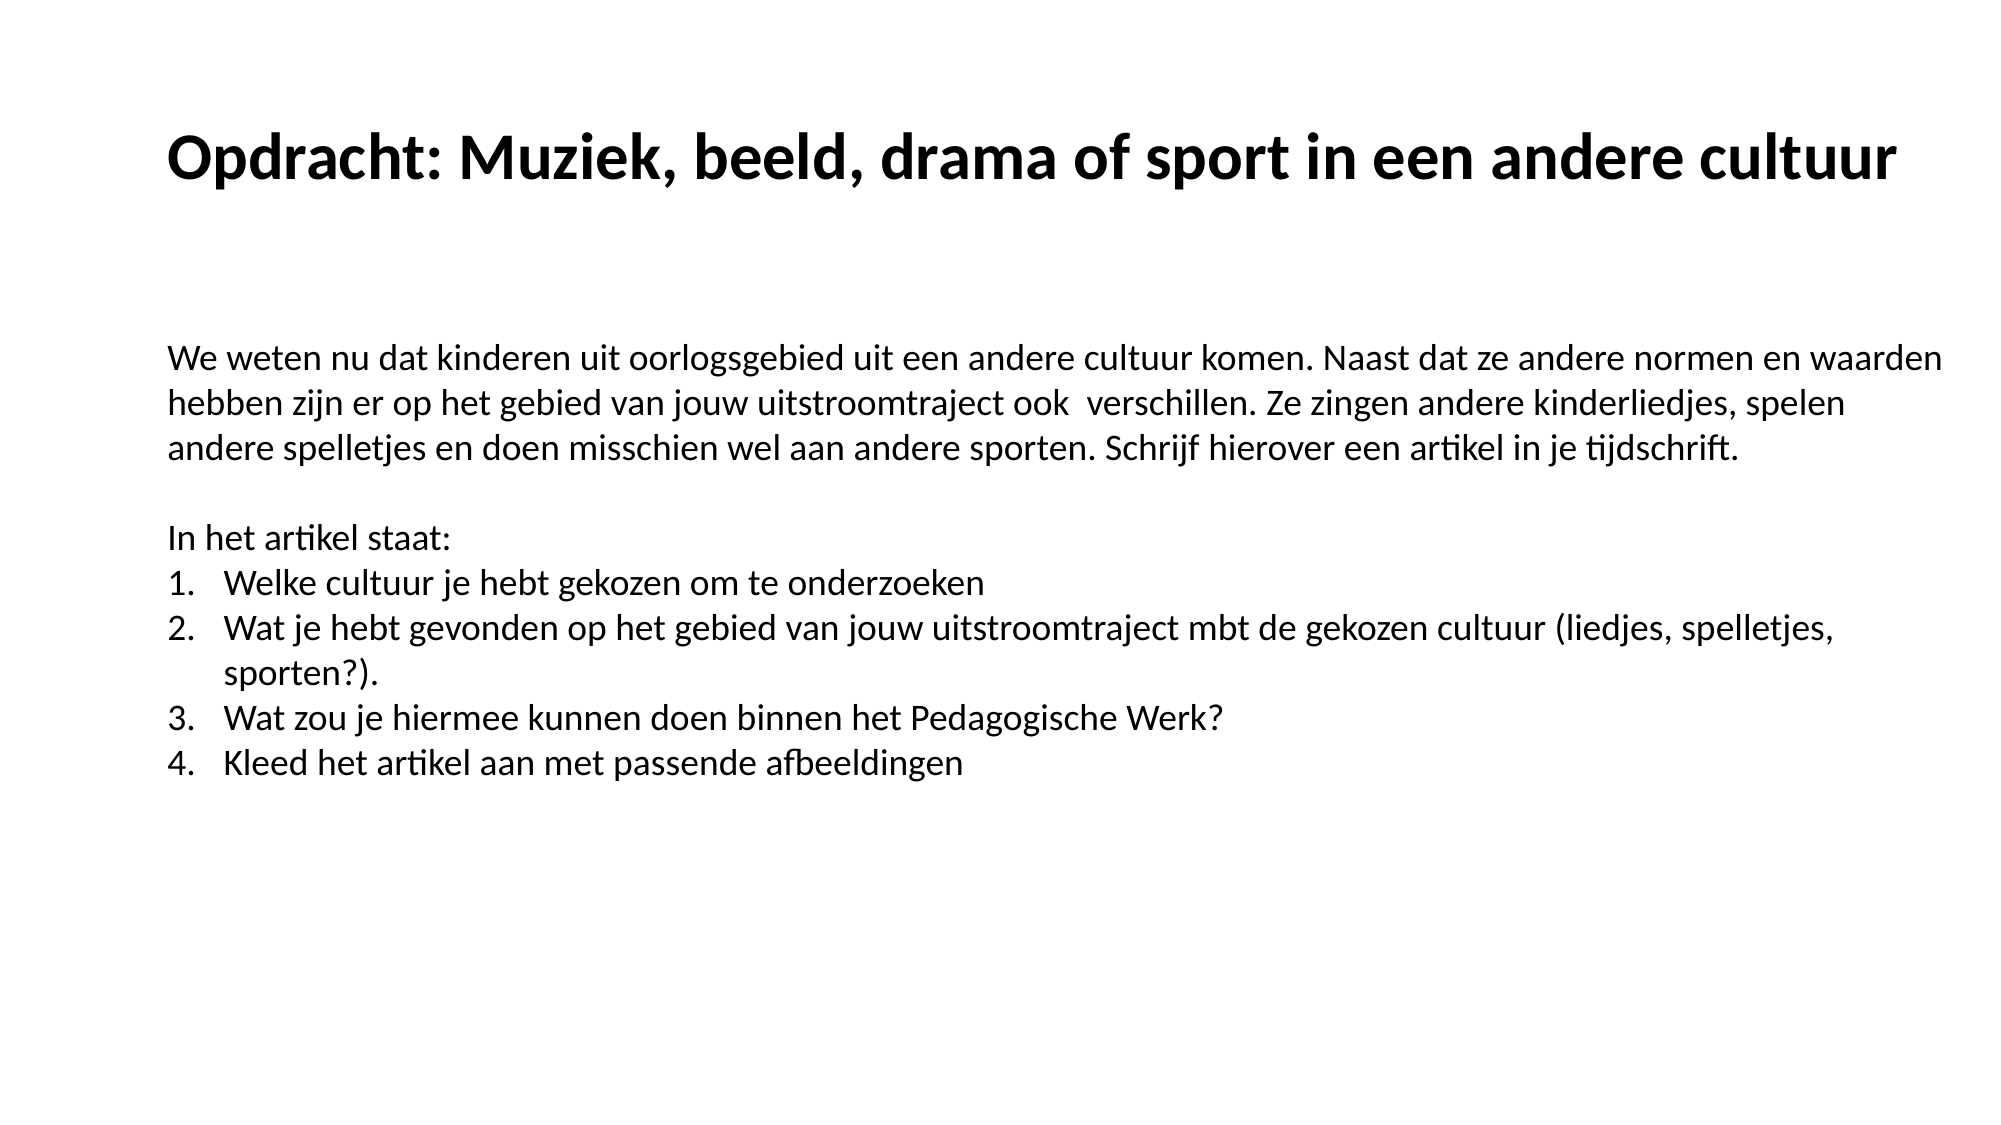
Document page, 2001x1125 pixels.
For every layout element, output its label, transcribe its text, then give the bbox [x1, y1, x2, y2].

text_box Opdracht: Muziek, beeld, drama of sport in een andere cultuur We weten nu dat kinderen uit oorlogsgebied uit een andere cultuur komen. Naast dat ze andere normen en waarden hebben zijn er op het gebied van jouw uitstroomtraject ook verschillen. Ze zingen andere kinderliedjes, spelen andere spelletjes en doen misschien wel aan andere sporten. Schrijf hierover een artikel in je tijdschrift. In het artikel staat: Welke cultuur je hebt gekozen om te onderzoeken Wat je hebt gevonden op het gebied van jouw uitstroomtraject mbt de gekozen cultuur (liedjes, spelletjes, sporten?). Wat zou je hiermee kunnen doen binnen het Pedagogische Werk? Kleed het artikel aan met passende afbeeldingen [152, 105, 1972, 836]
